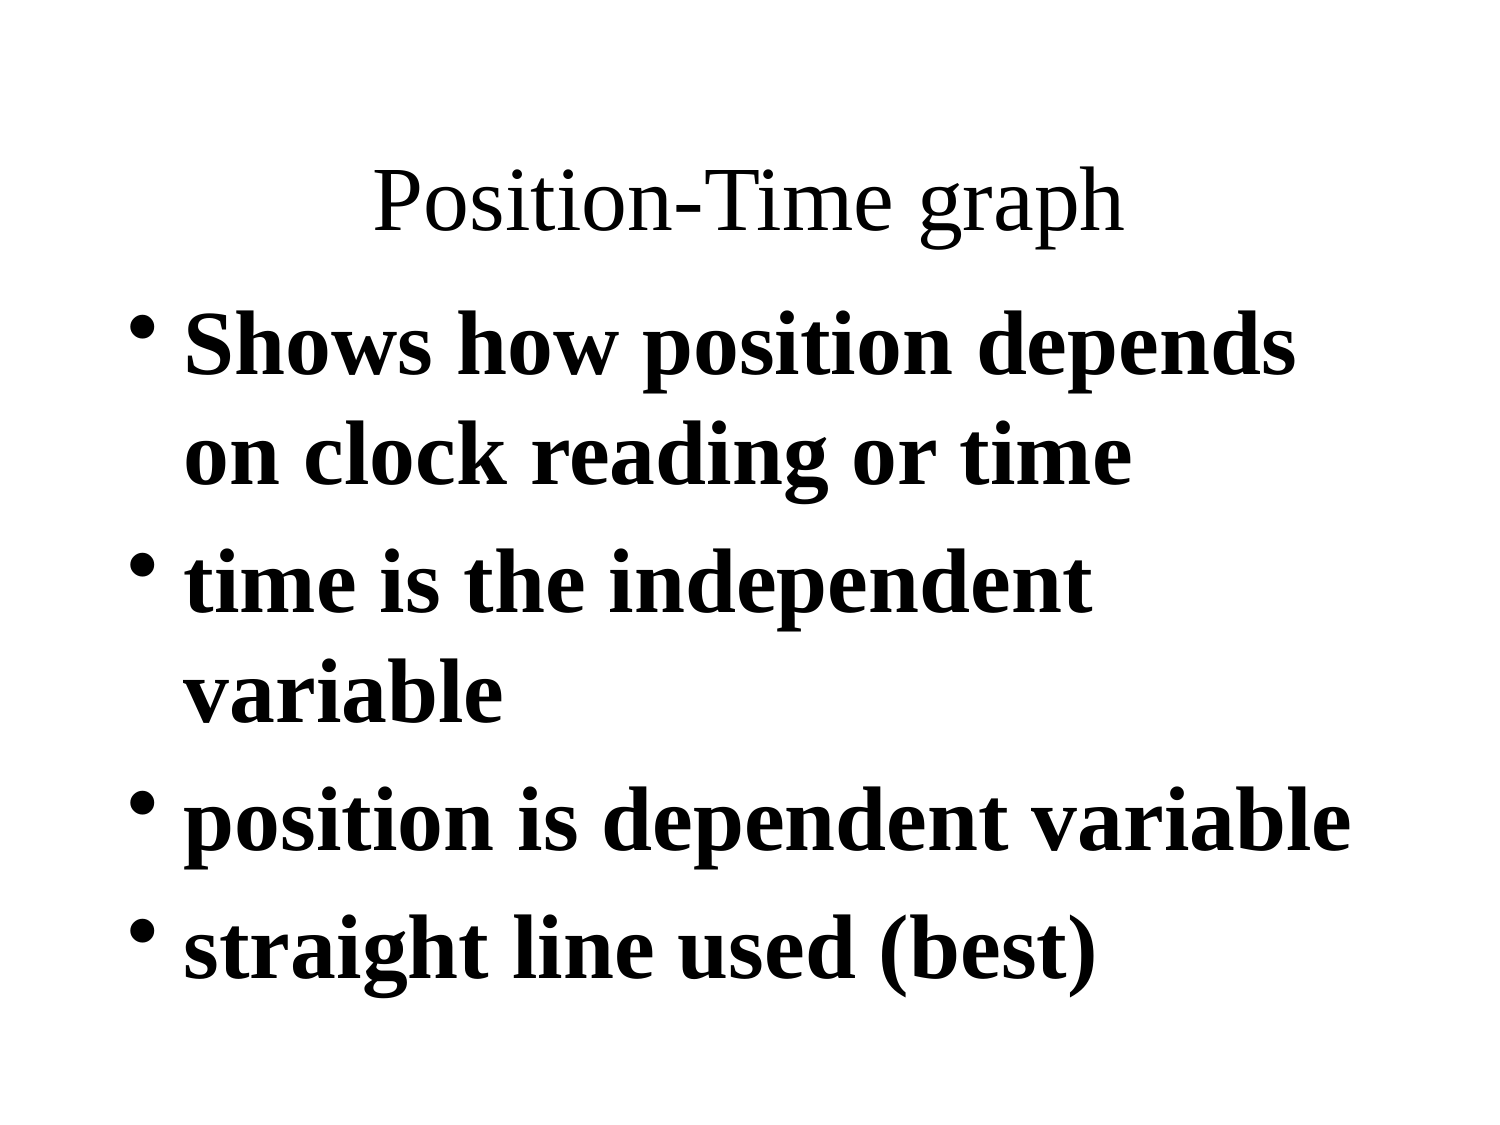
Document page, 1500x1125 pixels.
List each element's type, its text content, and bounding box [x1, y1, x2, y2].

title Position-Time graph [112, 99, 1388, 274]
list Shows how position depends on clock reading or time time is the independent variable position is dependent variable straight line used (best) [112, 274, 1388, 1001]
